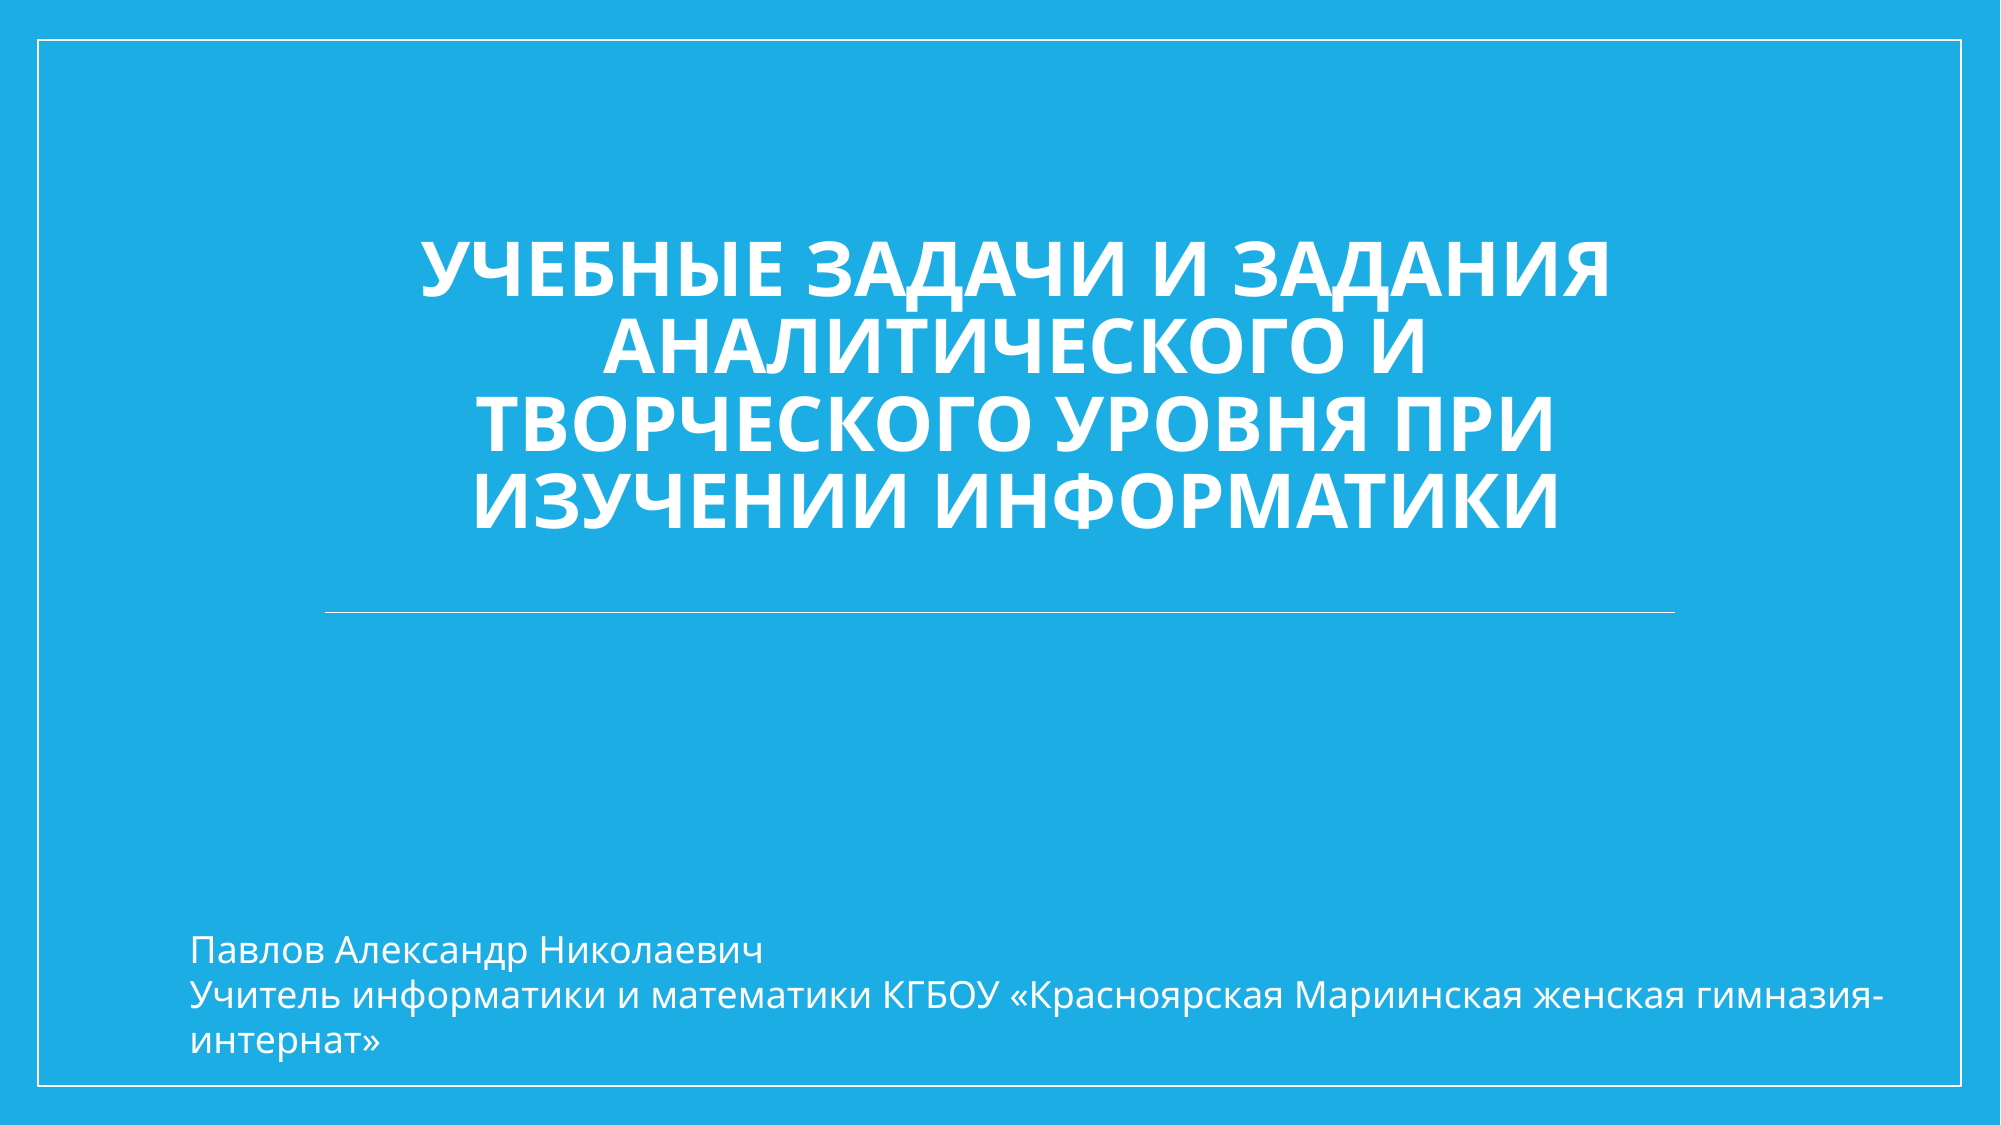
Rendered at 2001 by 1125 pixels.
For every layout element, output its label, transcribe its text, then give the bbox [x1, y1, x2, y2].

title Учебные задачи и задания аналитического и творческого уровня при изучении информатики [399, 180, 1634, 552]
text_box Павлов Александр Николаевич Учитель информатики и математики КГБОУ «Красноярская Мариинская женская гимназия-интернат» [174, 918, 1936, 1069]
